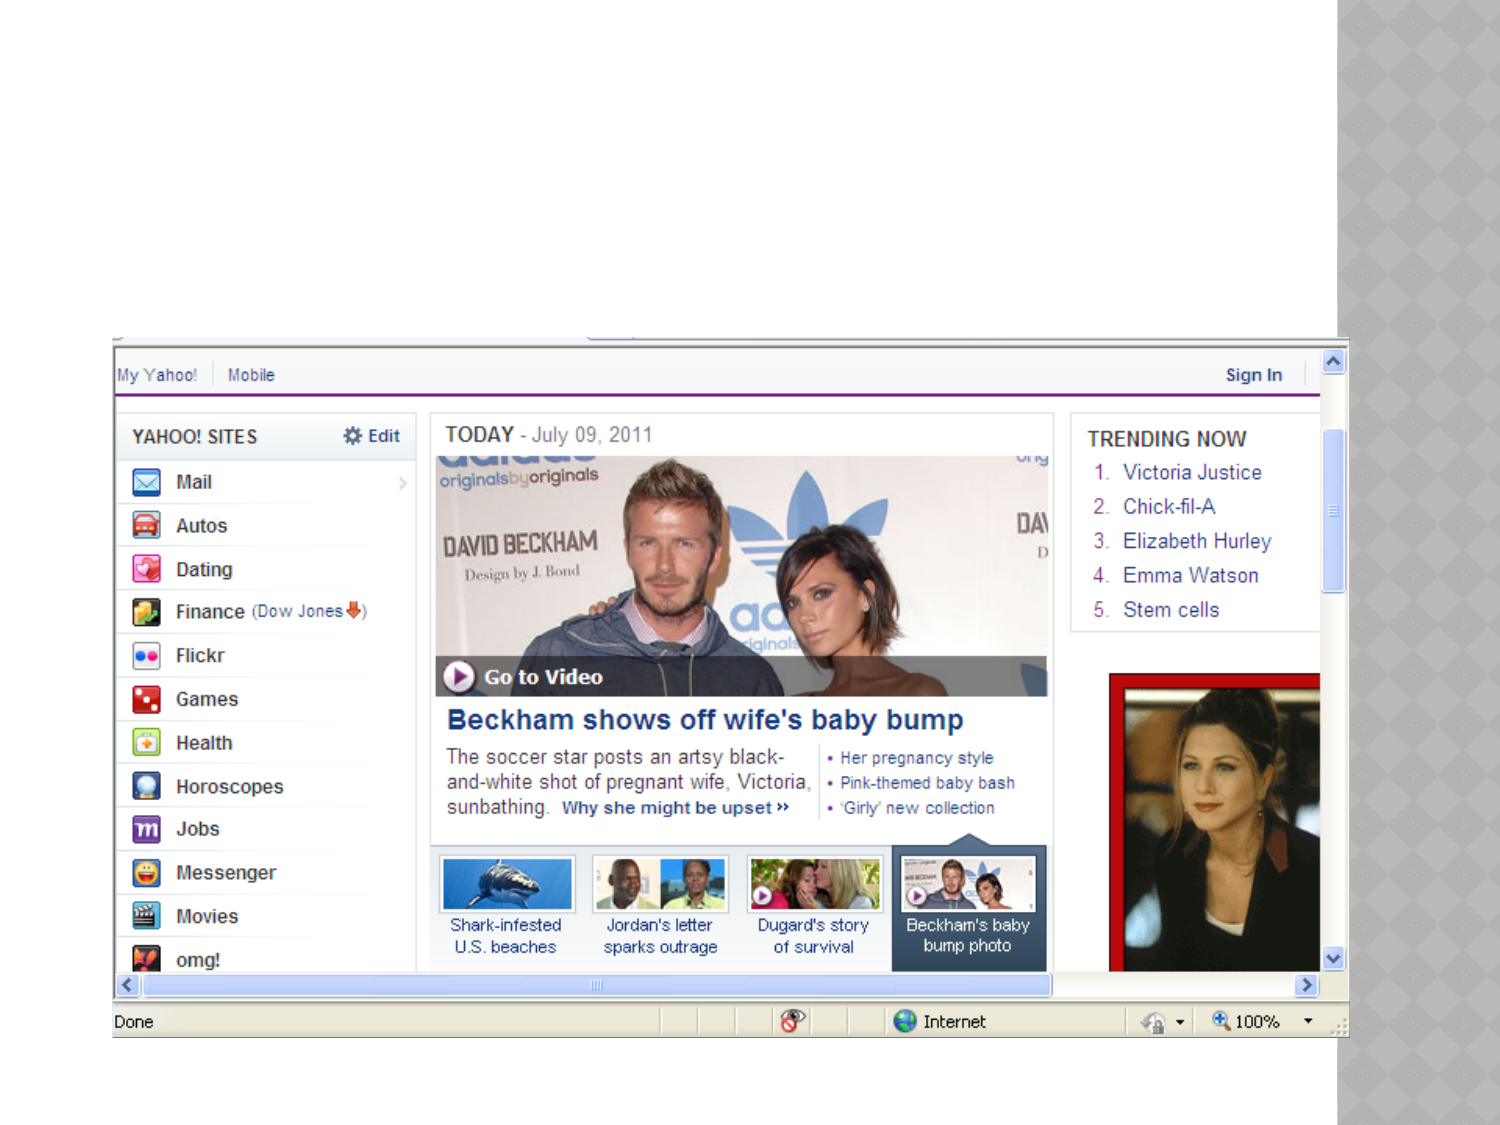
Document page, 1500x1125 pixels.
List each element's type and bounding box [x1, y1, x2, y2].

picture [112, 337, 1351, 1038]
